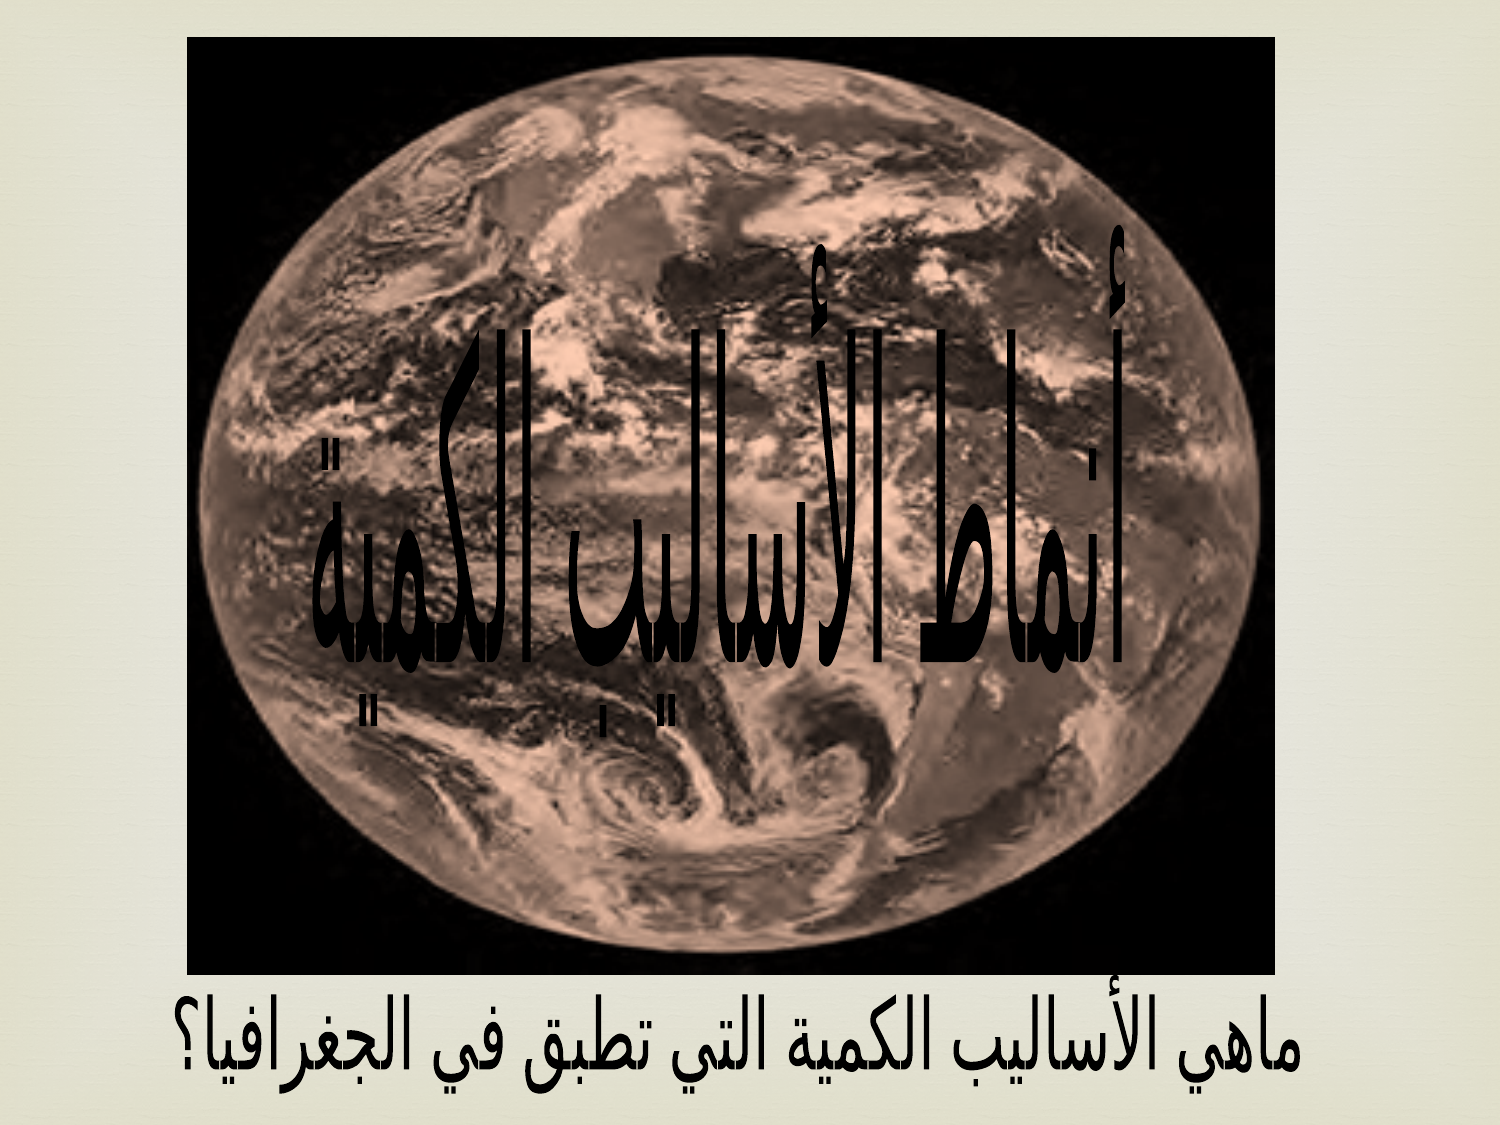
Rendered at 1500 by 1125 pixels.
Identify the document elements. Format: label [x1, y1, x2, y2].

picture [186, 36, 1276, 976]
